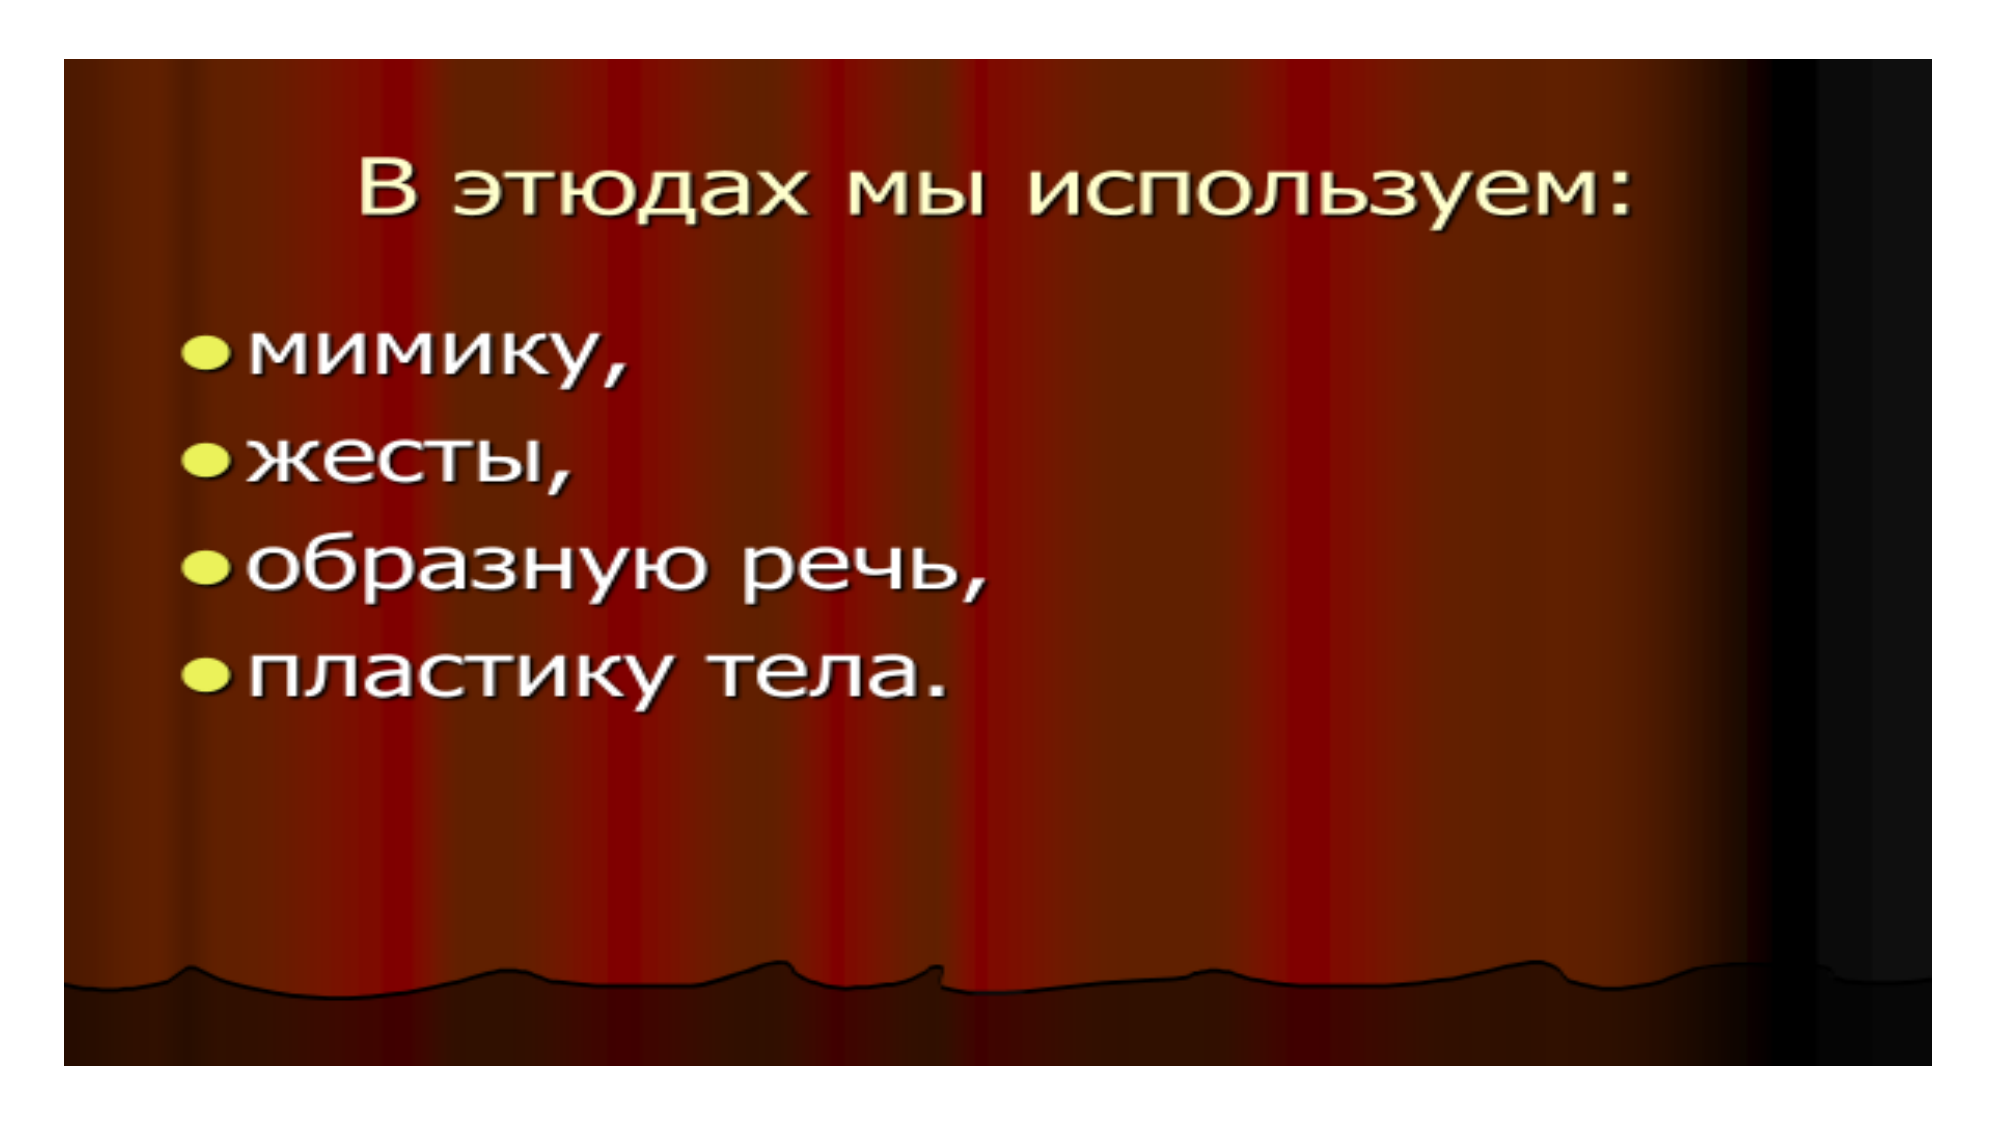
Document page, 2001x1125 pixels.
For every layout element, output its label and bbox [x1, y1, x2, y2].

list [64, 59, 1932, 1066]
